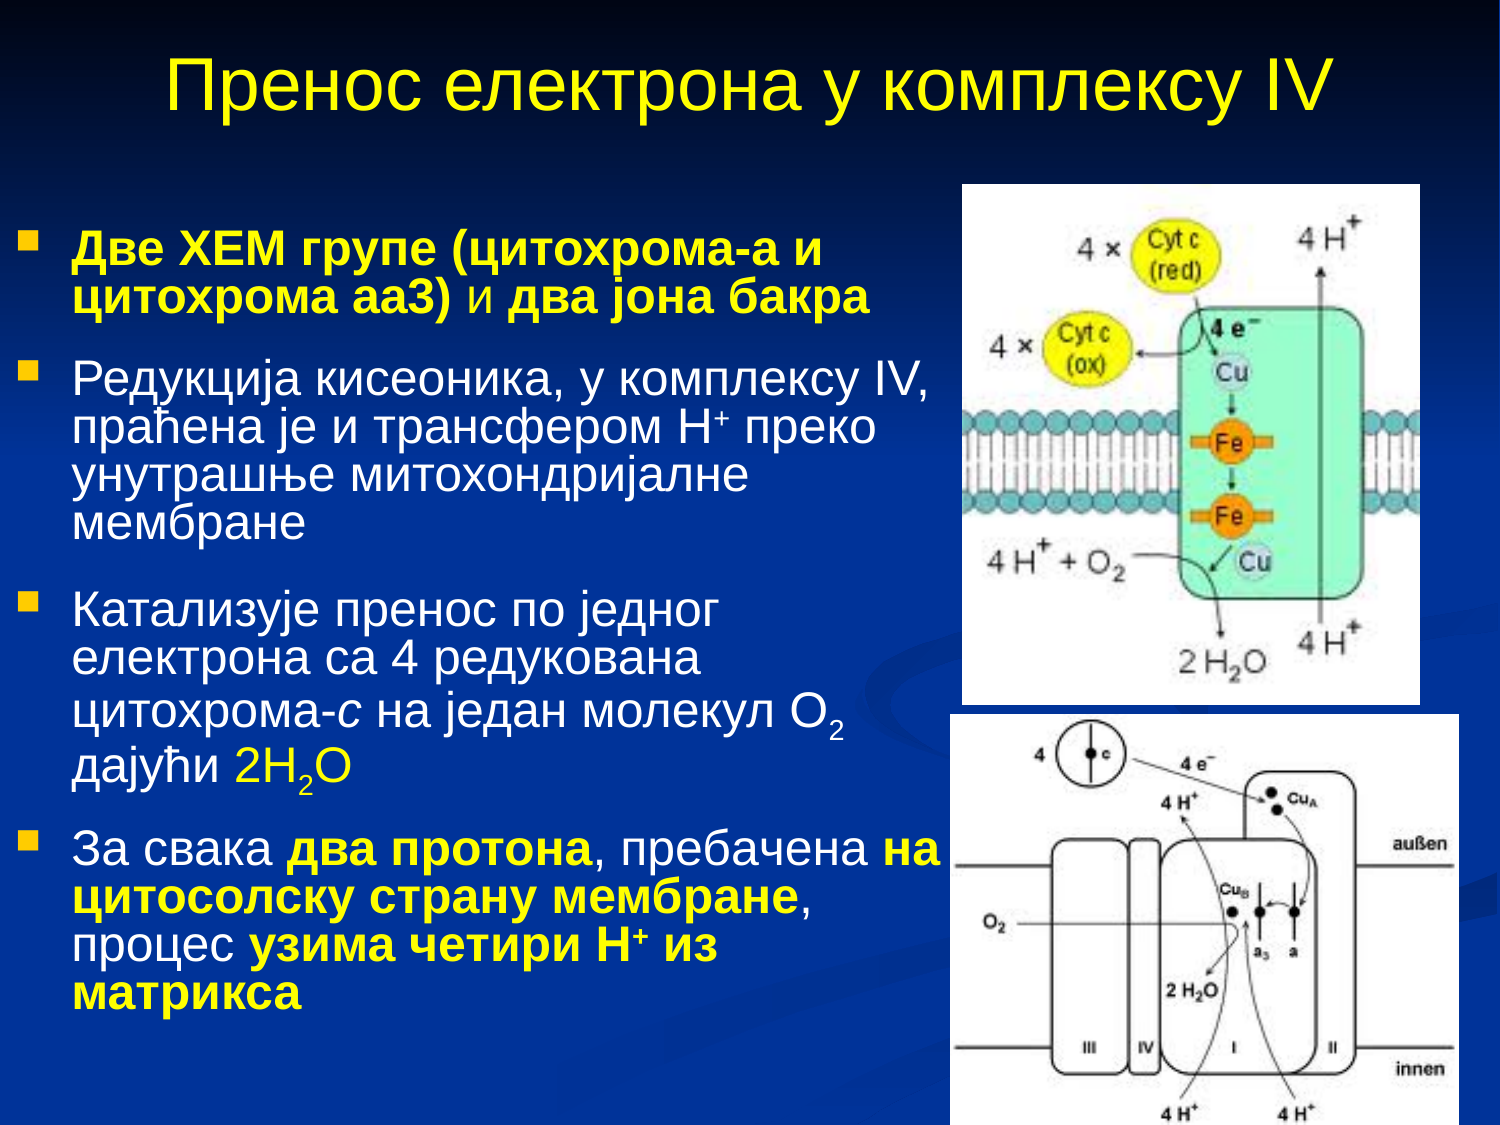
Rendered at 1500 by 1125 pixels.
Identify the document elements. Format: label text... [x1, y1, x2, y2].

list Две ХЕМ групе (цитохрома-а и цитохрома аа3) и два јона бакра Редукција кисеоника, у комплексу IV, праћена је и трансфером H+ преко унутрашње митохондријалне мембране Катализује пренос по једног електрона са 4 редукована цитохрома-с на један молекул О2 дајући 2H2О За свака два протона, пребaченa нa цитосолску страну мембране, процес узима четири H+ из матрикса [0, 219, 959, 1125]
picture [962, 184, 1420, 705]
title Пренос електрона у комплексу IV [0, 0, 1500, 162]
picture [950, 714, 1460, 1125]
